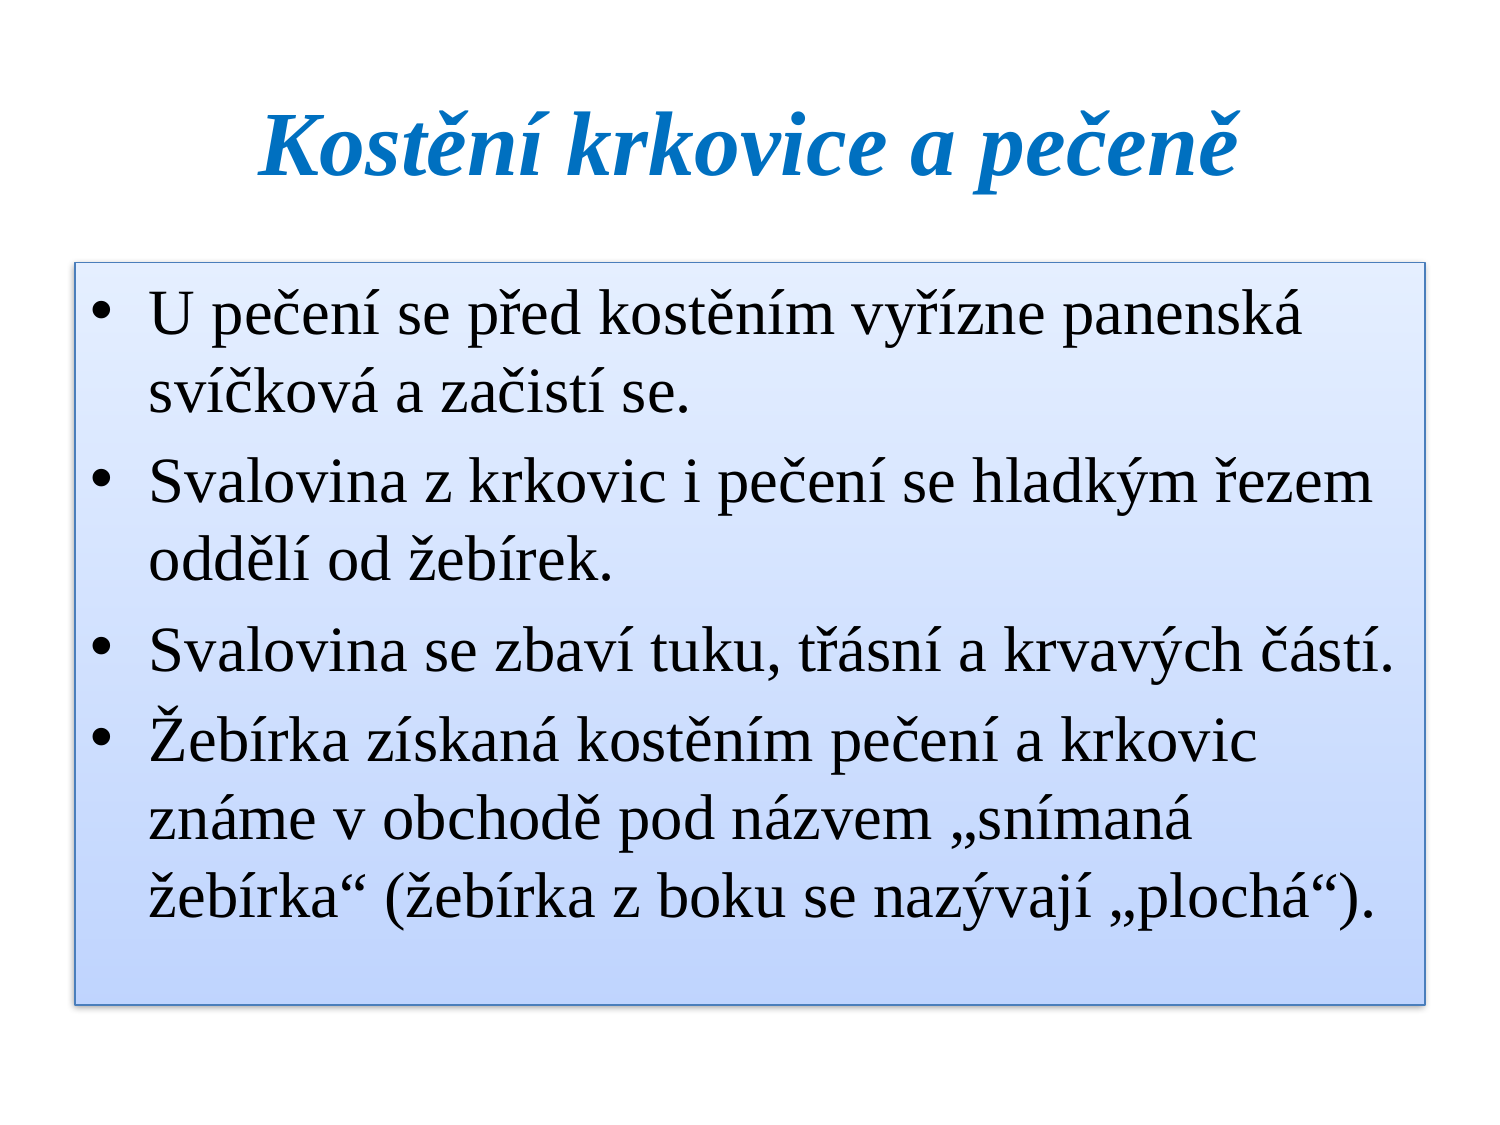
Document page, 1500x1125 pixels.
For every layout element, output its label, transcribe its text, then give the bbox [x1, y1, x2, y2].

title Kostění krkovice a pečeně [75, 45, 1425, 233]
list U pečení se před kostěním vyřízne panenská svíčková a začistí se. Svalovina z krkovic i pečení se hladkým řezem oddělí od žebírek. Svalovina se zbaví tuku, třásní a krvavých částí. Žebírka získaná kostěním pečení a krkovic známe v obchodě pod názvem „snímaná žebírka“ (žebírka z boku se nazývají „plochá“). [74, 262, 1426, 1006]
